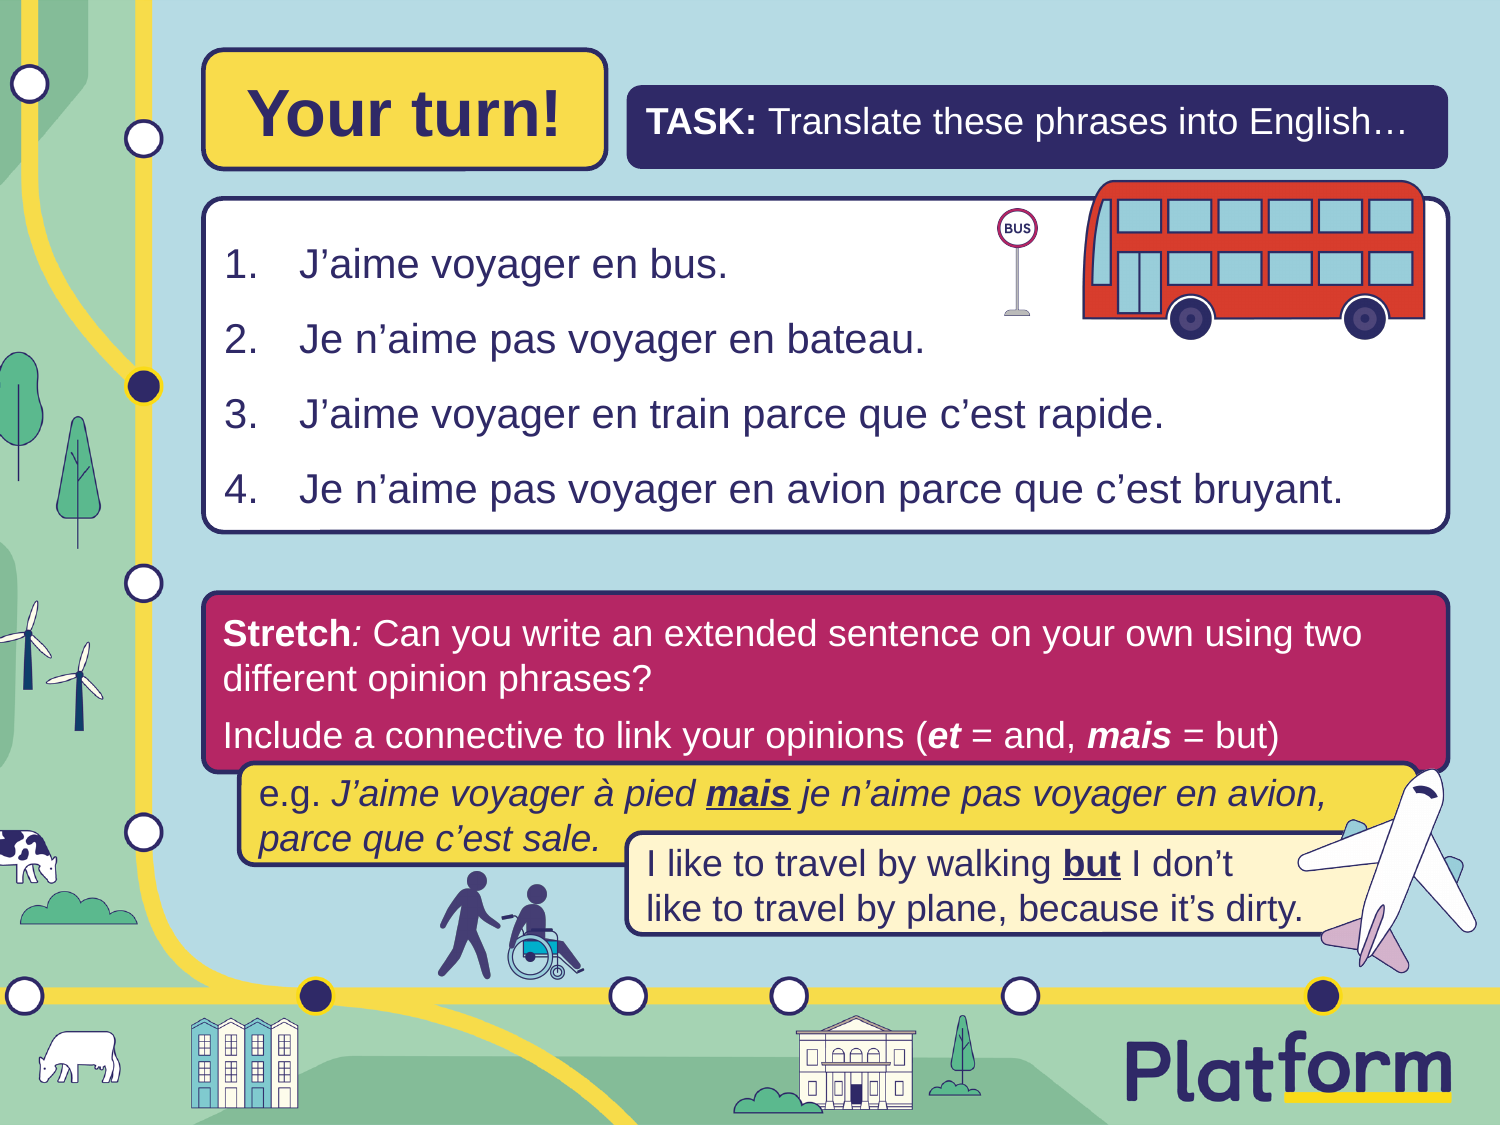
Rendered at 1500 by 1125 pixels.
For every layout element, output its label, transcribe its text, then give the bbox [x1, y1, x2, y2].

picture [0, 0, 1500, 1125]
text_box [203, 592, 1500, 987]
text_box TASK: Translate these phrases into English… [626, 85, 1449, 169]
text_box Your turn! [203, 49, 607, 169]
text_box J’aime voyager en bus. Je n’aime pas voyager en bateau. J’aime voyager en train parce que c’est rapide. Je n’aime pas voyager en avion parce que c’est bruyant. [203, 198, 1449, 533]
